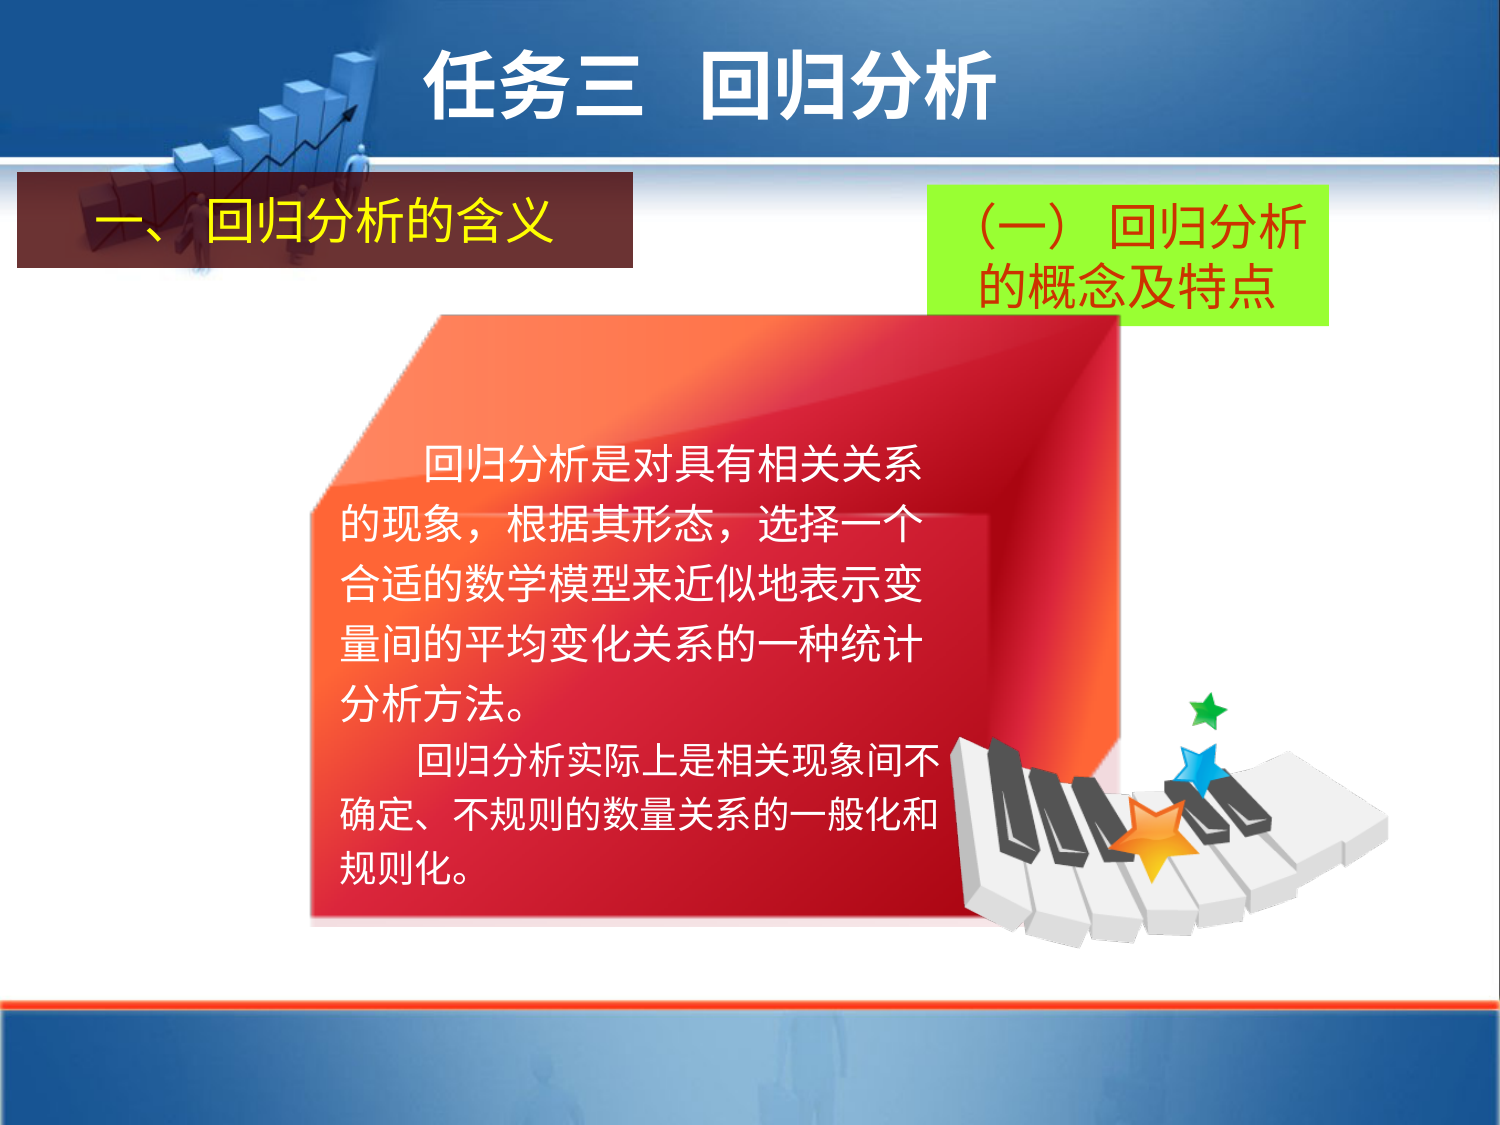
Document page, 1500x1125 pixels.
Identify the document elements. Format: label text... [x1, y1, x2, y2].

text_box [253, 302, 1389, 949]
picture [0, 0, 1500, 1125]
text_box 任务三 回归分析 [407, 30, 1341, 136]
text_box （一） 回归分析的概念及特点 [927, 184, 1329, 300]
text_box 一、 回归分析的含义 [17, 172, 633, 268]
